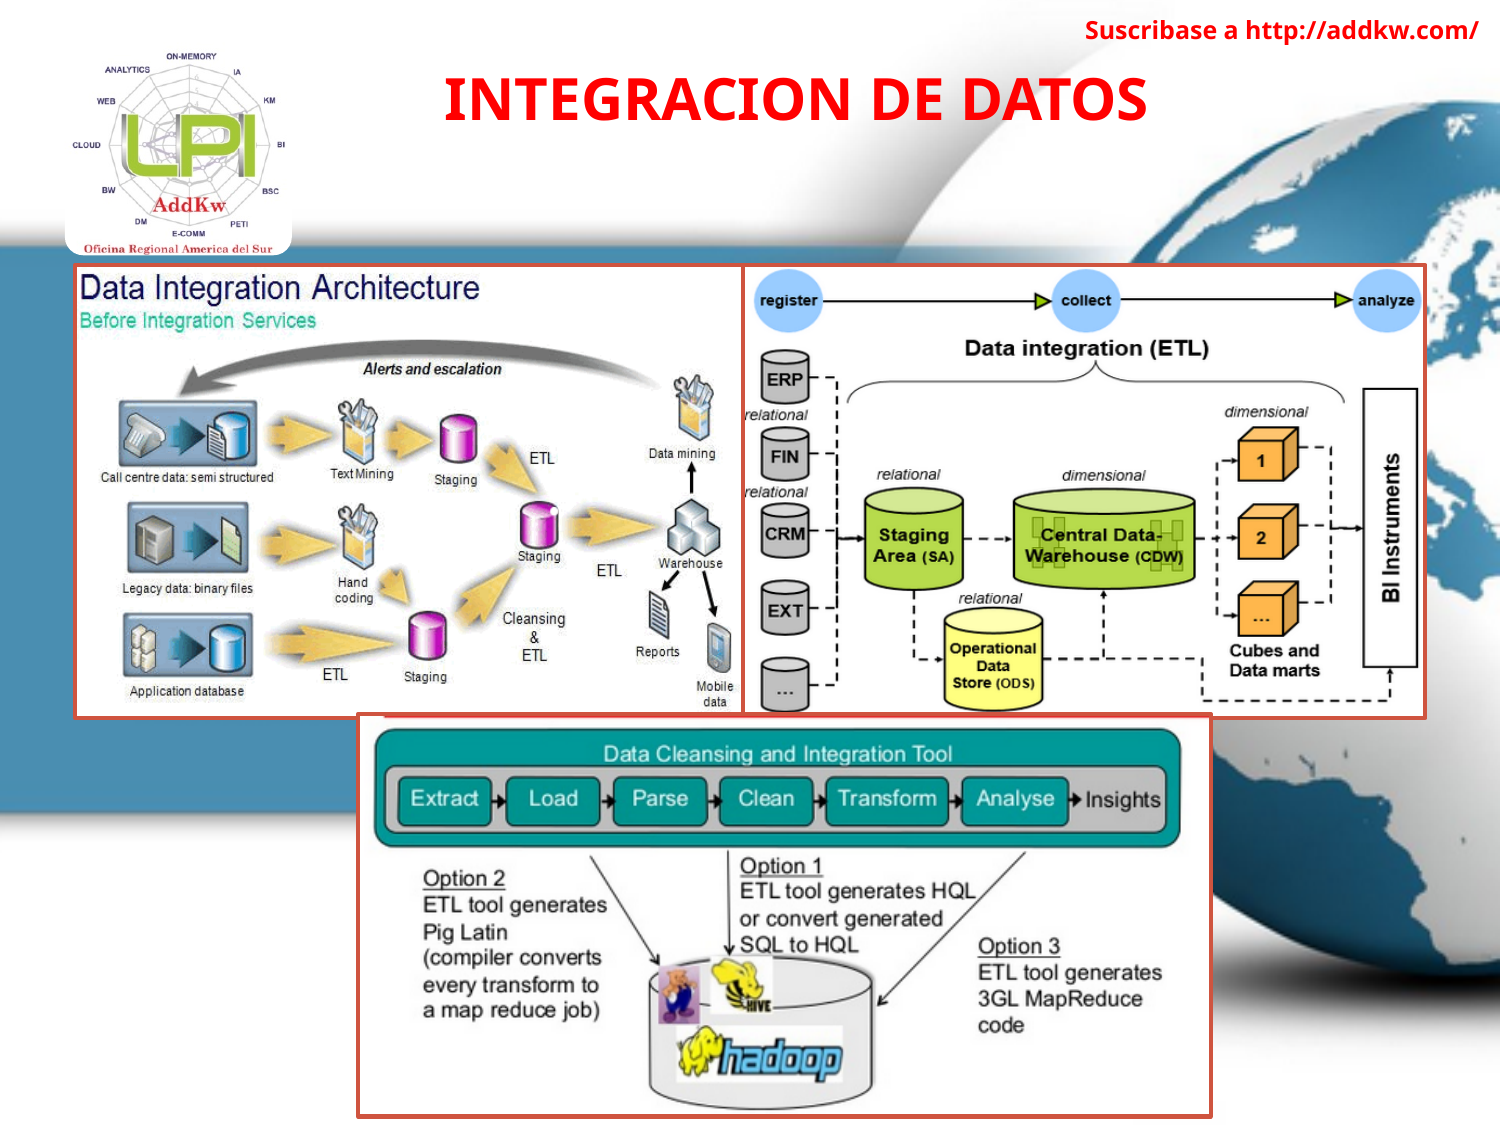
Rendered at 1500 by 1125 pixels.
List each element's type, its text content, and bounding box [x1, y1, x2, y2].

text_box Suscribase a http://addkw.com/ [1070, 7, 1495, 52]
text_box Integracion de datos [276, 54, 1364, 173]
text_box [76, 266, 1424, 717]
picture [0, 0, 1500, 1125]
